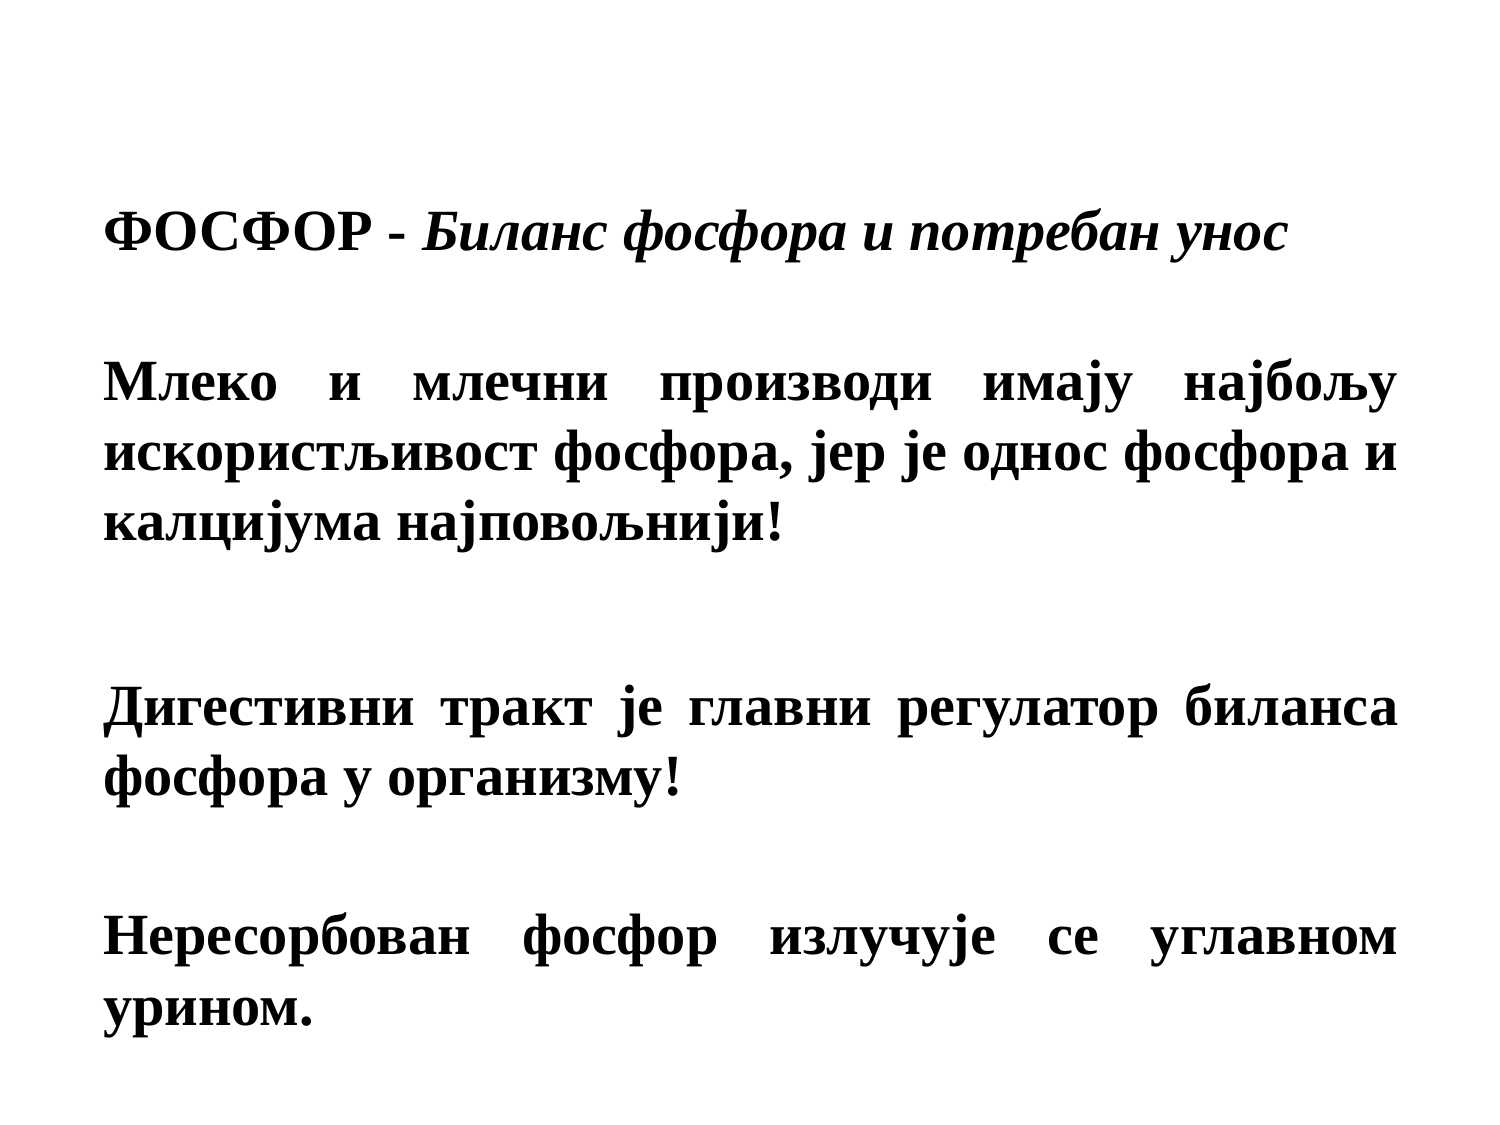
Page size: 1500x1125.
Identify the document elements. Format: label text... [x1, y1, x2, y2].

text_box ФОСФОР - Биланс фосфора и потребан унос Млеко и млечни производи имају најбољу искористљивост фосфора, јер је однос фосфора и калцијума најповољнији! Дигестивни тракт је главни регулатор биланса фосфора у организму! Нересорбован фосфор излучује се углавном урином. [88, 184, 1414, 1044]
